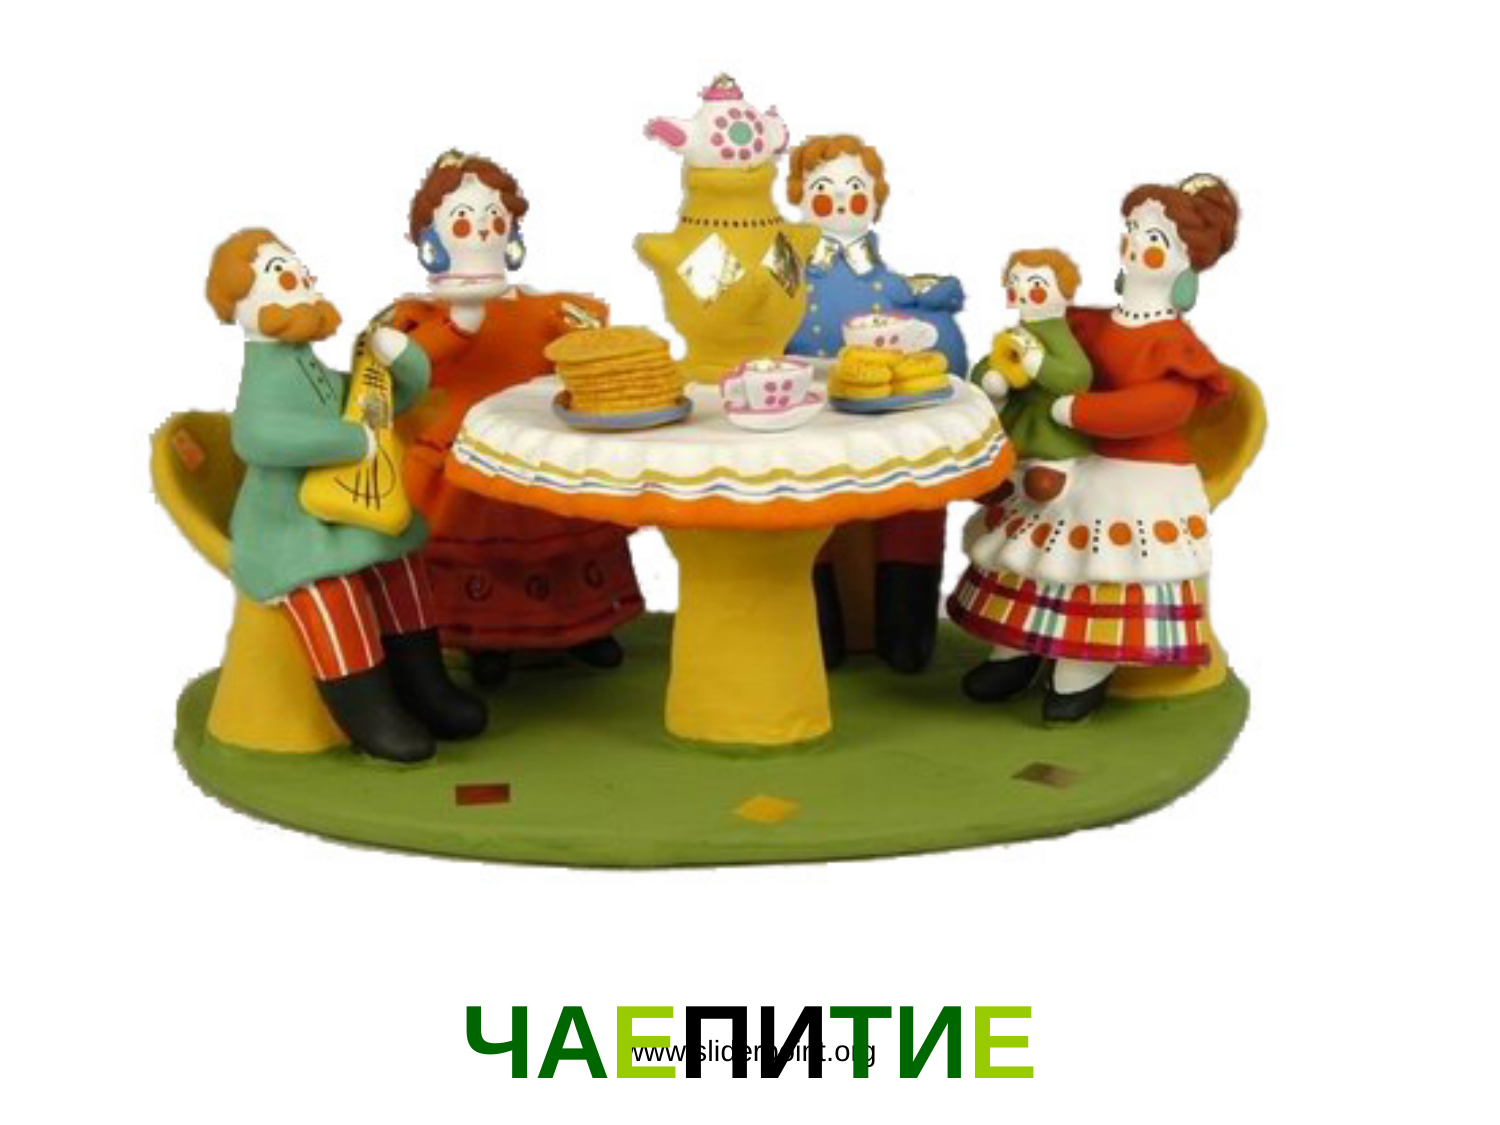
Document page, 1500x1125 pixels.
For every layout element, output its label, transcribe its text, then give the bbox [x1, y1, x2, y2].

text_box ЧАЕПИТИЕ [0, 948, 1500, 1124]
picture [112, 49, 1301, 913]
footer www.sliderpoint.org [512, 1024, 988, 1103]
